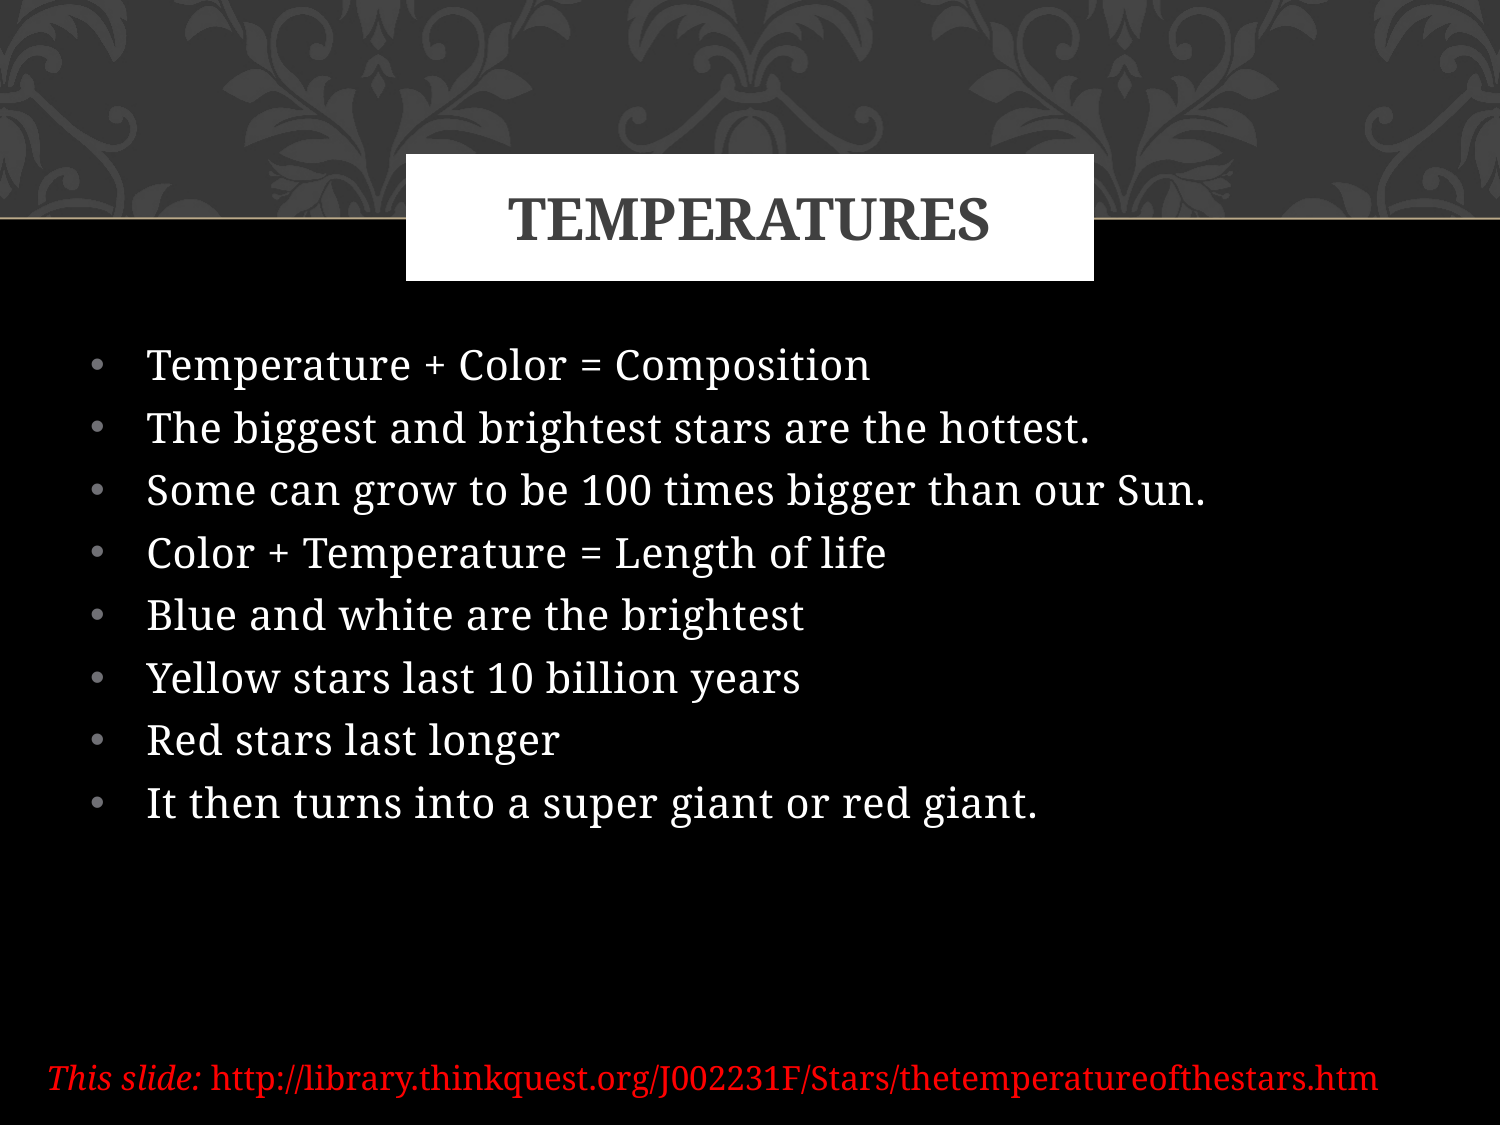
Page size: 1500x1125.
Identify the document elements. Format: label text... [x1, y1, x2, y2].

text_box This slide: http://library.thinkquest.org/J002231F/Stars/thetemperatureofthestars.htm [31, 1049, 1470, 1105]
list Temperature + Color = Composition The biggest and brightest stars are the hottest. Some can grow to be 100 times bigger than our Sun. Color + Temperature = Length of life Blue and white are the brightest Yellow stars last 10 billion years Red stars last longer It then turns into a super giant or red giant. [75, 331, 1425, 1000]
title Temperatures [406, 154, 1094, 281]
